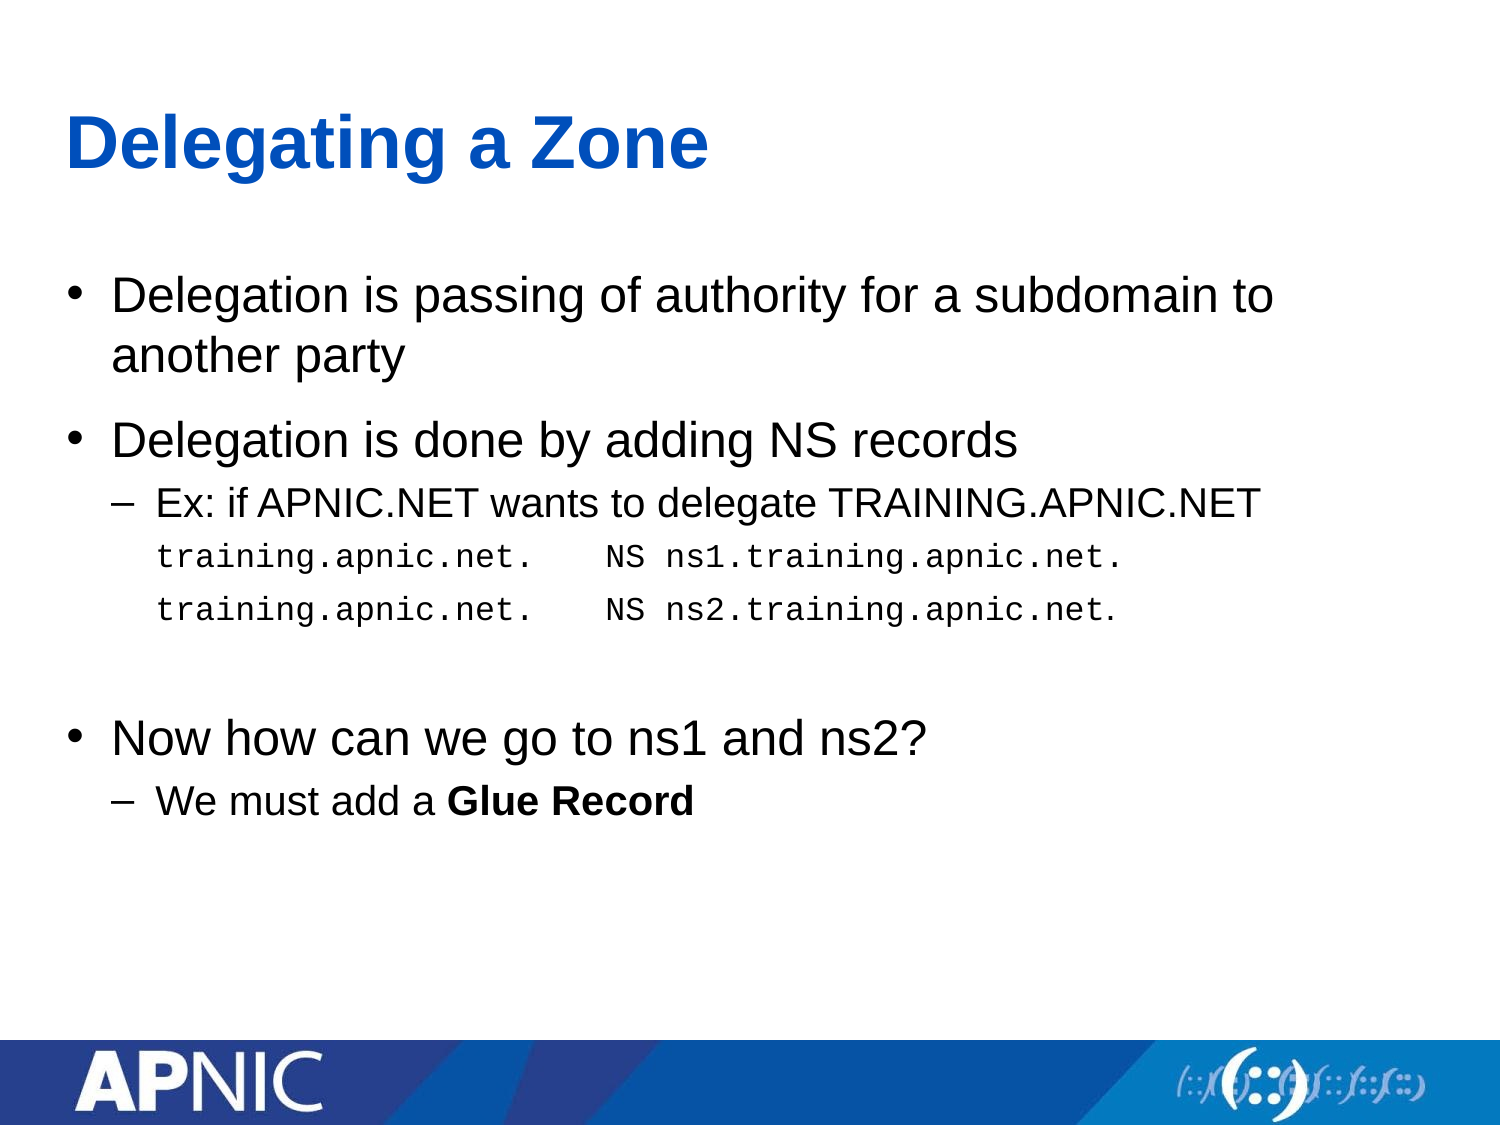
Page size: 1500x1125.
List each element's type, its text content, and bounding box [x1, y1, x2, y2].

picture [0, 1040, 1500, 1125]
title Delegating a Zone [64, 45, 1436, 233]
list Delegation is passing of authority for a subdomain to another party Delegation is done by adding NS records Ex: if APNIC.NET wants to delegate TRAINING.APNIC.NET training.apnic.net. NS ns1.training.apnic.net. training.apnic.net. NS ns2.training.apnic.net. Now how can we go to ns1 and ns2? We must add a Glue Record [66, 262, 1437, 1012]
